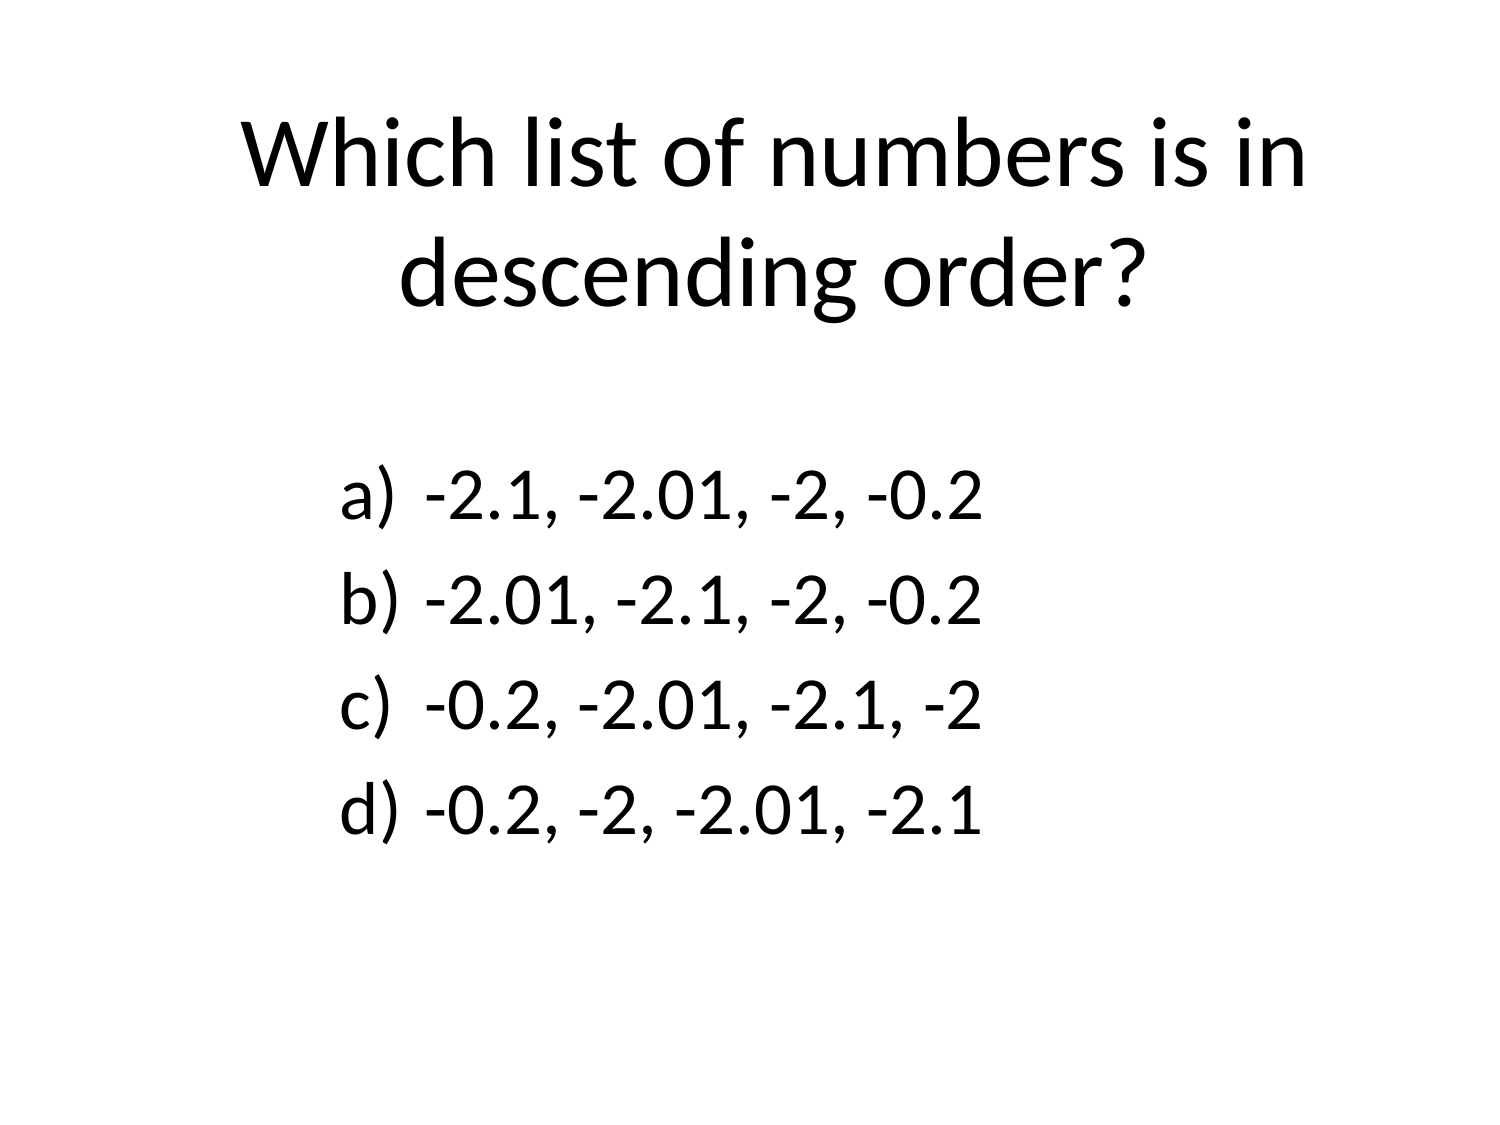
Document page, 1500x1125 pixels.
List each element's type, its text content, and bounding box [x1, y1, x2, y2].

title Which list of numbers is in descending order? [87, 37, 1463, 375]
list -2.1, -2.01, -2, -0.2 -2.01, -2.1, -2, -0.2 -0.2, -2.01, -2.1, -2 -0.2, -2, -2.01, -2.1 [324, 437, 1138, 925]
